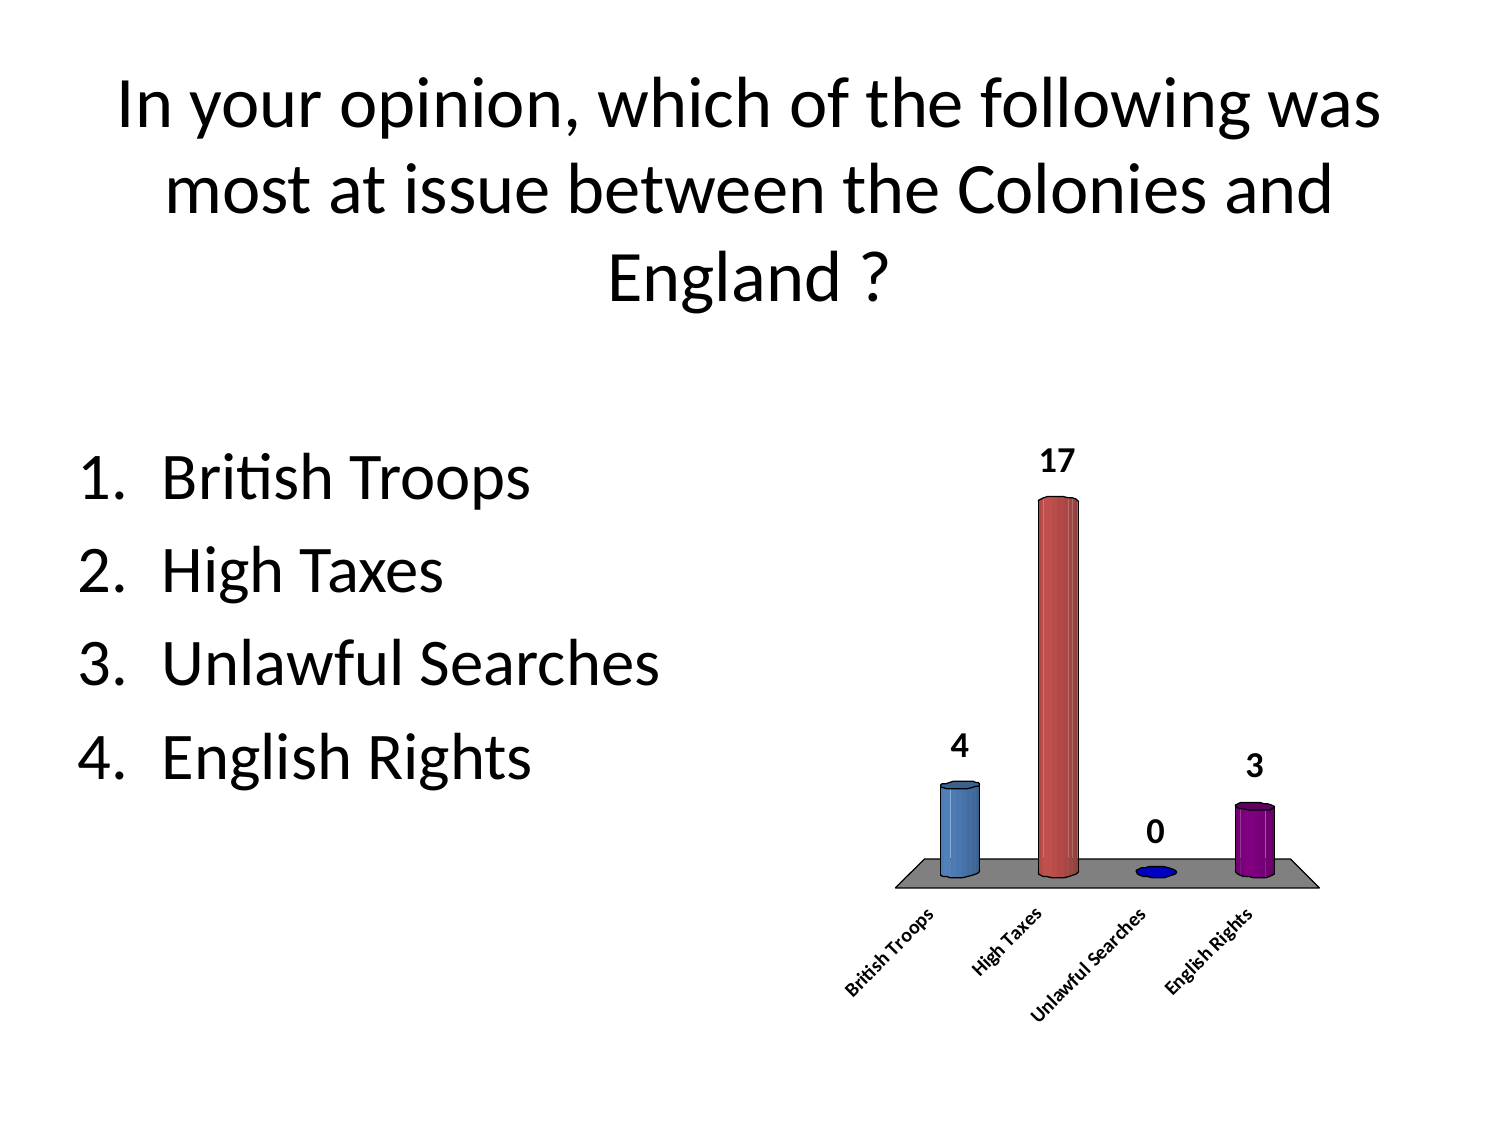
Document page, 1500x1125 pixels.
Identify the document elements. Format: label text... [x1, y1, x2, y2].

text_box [749, 399, 1353, 1078]
title In your opinion, which of the following was most at issue between the Colonies and England ? [75, 45, 1425, 325]
list British Troops High Taxes Unlawful Searches English Rights [62, 425, 738, 930]
